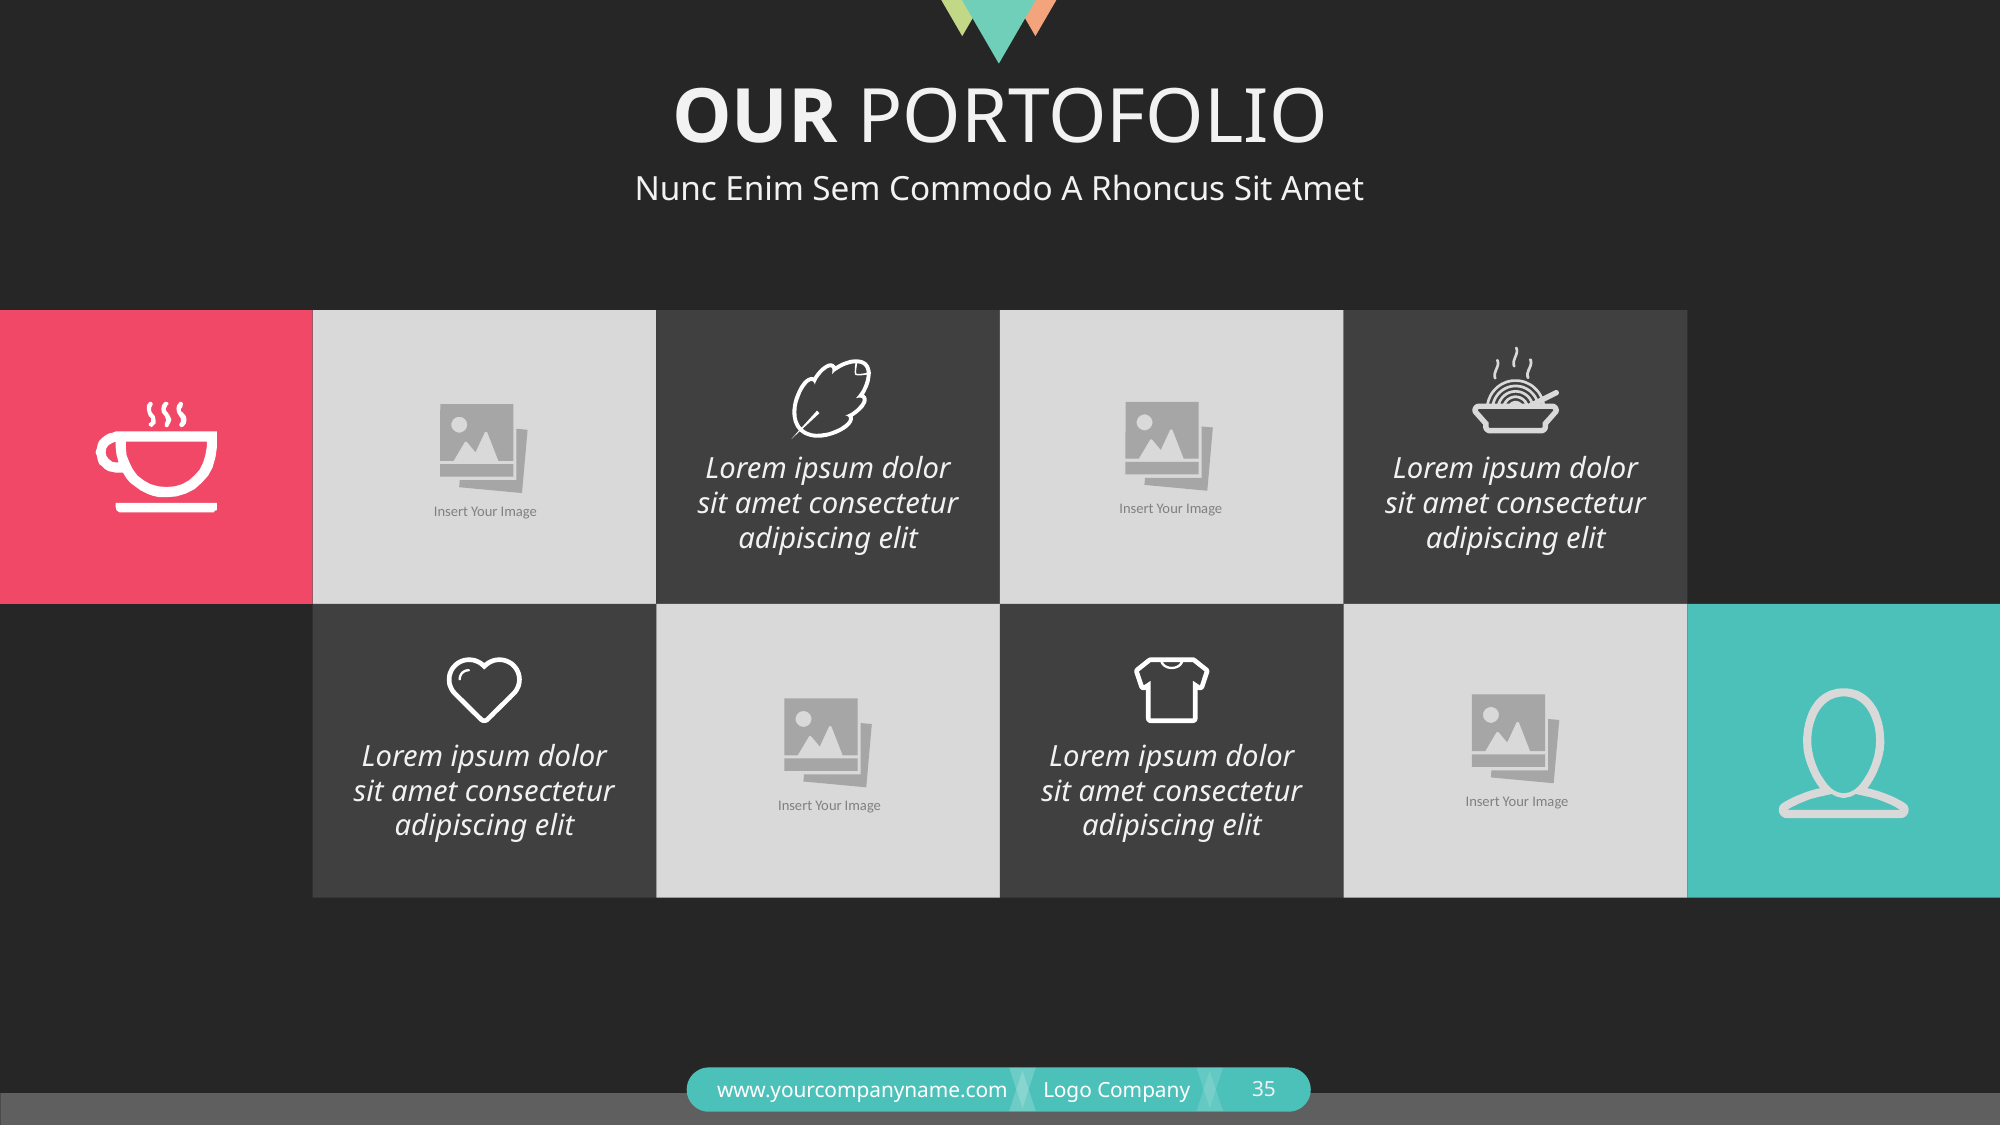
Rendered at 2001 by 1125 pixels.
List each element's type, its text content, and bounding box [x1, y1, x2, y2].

text_box [1134, 657, 1210, 724]
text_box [745, 698, 911, 822]
list Nunc Enim Sem Commodo A Rhoncus Sit Amet [265, 166, 1735, 213]
text_box [791, 359, 871, 440]
text_box [999, 309, 1343, 603]
title OUR PORTOFOLIO [265, 77, 1735, 160]
text_box [655, 603, 999, 899]
text_box [1686, 603, 2000, 899]
text_box Lorem ipsum dolor sit amet consectetur adipiscing elit [328, 729, 641, 849]
text_box [1343, 603, 1686, 899]
text_box [1778, 688, 1909, 819]
slide_number 35 [1225, 1067, 1302, 1112]
text_box Lorem ipsum dolor sit amet consectetur adipiscing elit [1359, 441, 1672, 562]
text_box [313, 309, 655, 603]
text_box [401, 404, 567, 527]
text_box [95, 401, 217, 513]
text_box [446, 657, 522, 723]
text_box [655, 309, 999, 603]
text_box [999, 603, 1343, 899]
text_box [1433, 694, 1598, 817]
text_box [1343, 309, 1688, 603]
text_box [311, 603, 655, 899]
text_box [1086, 401, 1252, 525]
text_box Lorem ipsum dolor sit amet consectetur adipiscing elit [671, 441, 985, 562]
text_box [1472, 346, 1559, 434]
text_box [0, 309, 313, 605]
text_box Lorem ipsum dolor sit amet consectetur adipiscing elit [1015, 729, 1328, 849]
